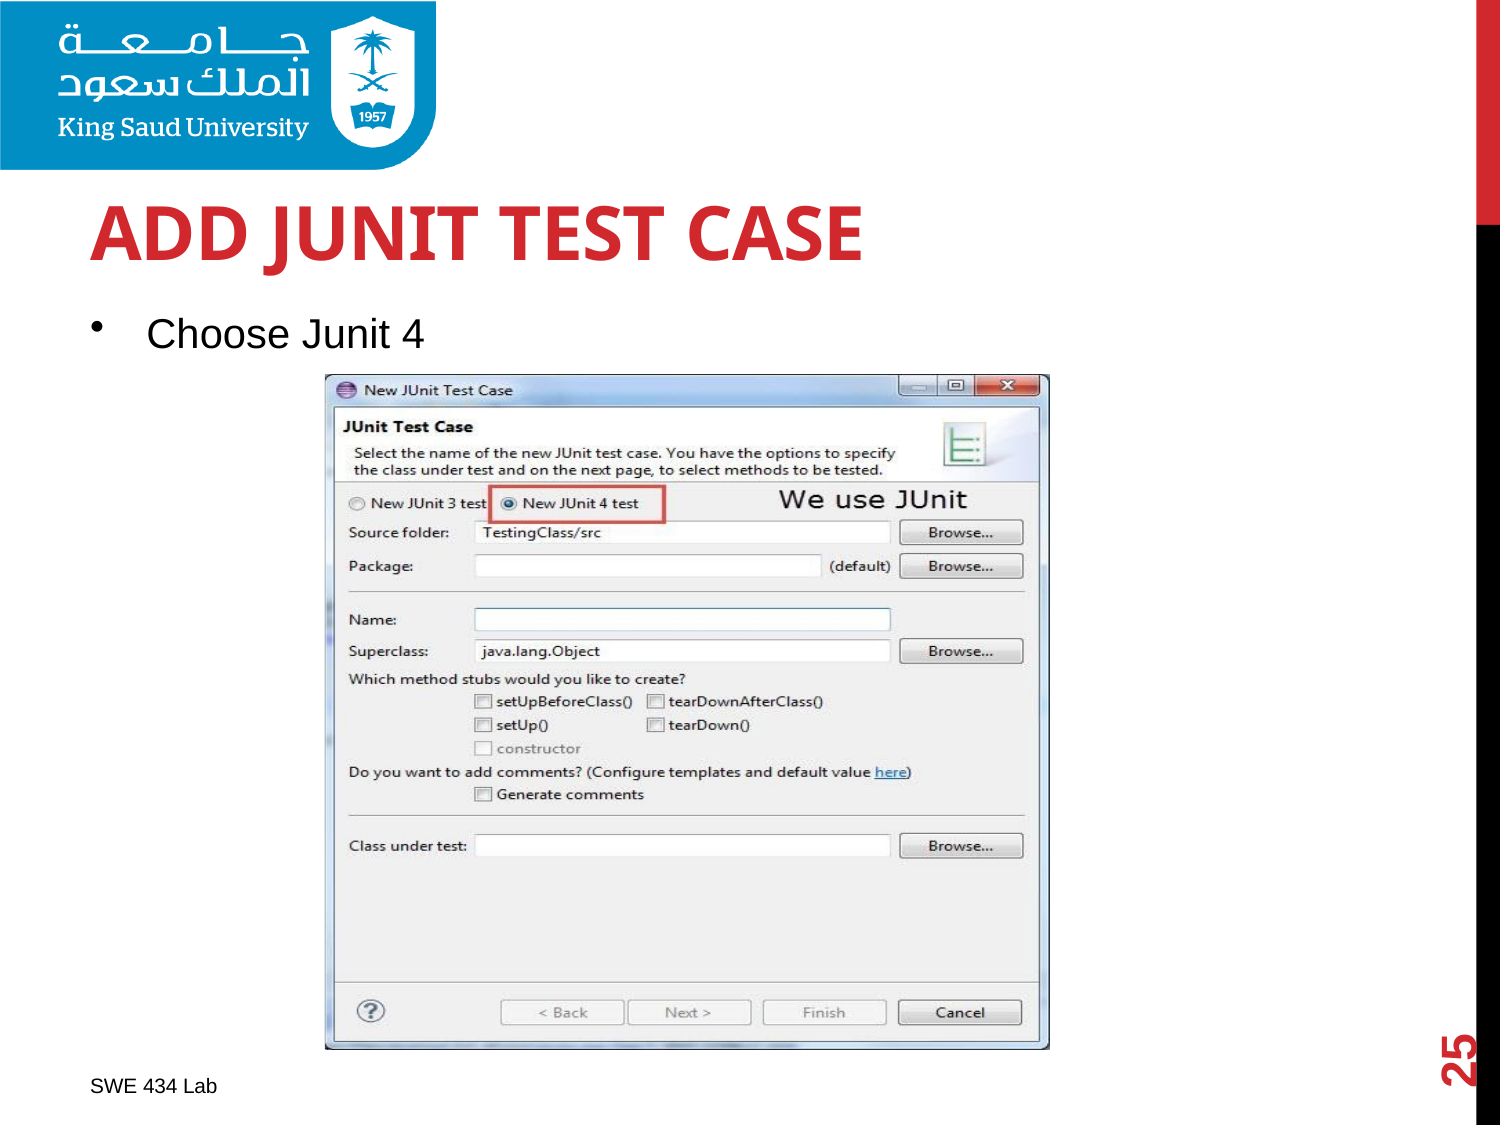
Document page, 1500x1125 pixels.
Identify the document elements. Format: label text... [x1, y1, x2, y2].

text_box [0, 0, 438, 175]
footer SWE 434 Lab [87, 1074, 220, 1125]
text_box Choose Junit 4 [87, 306, 427, 357]
text_box [324, 374, 1050, 1050]
text_box 25 [1433, 1030, 1489, 1091]
title ADD JUNIT TEST CASE [75, 184, 1425, 373]
